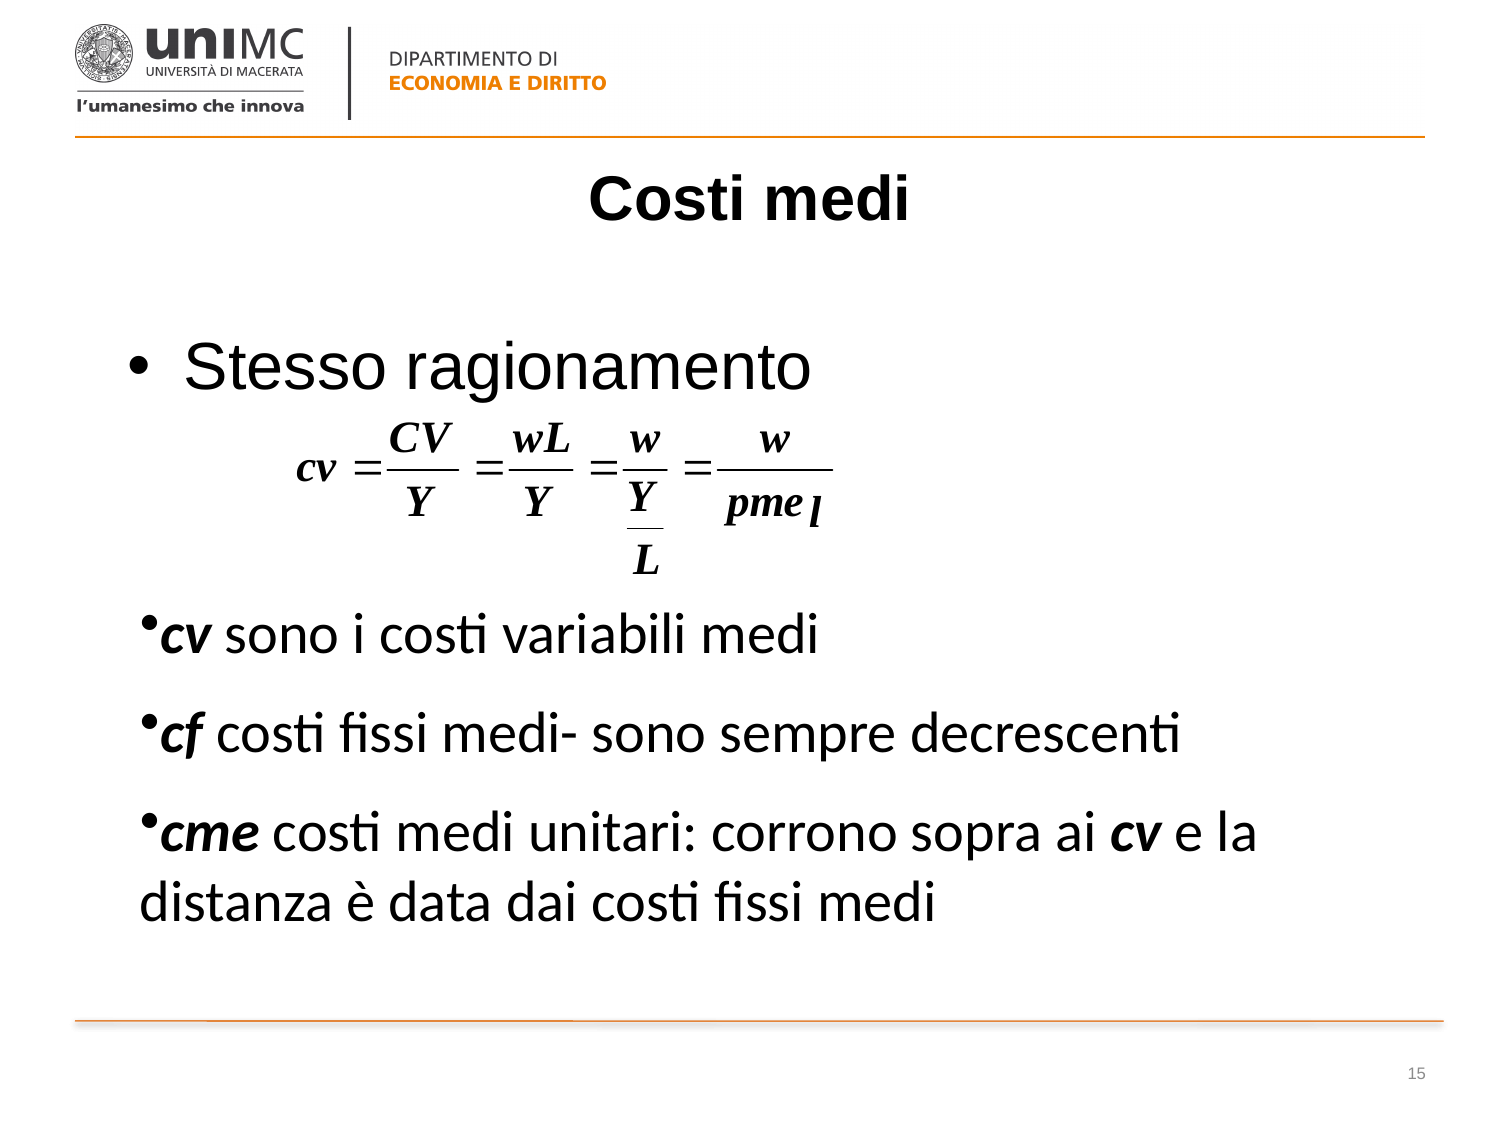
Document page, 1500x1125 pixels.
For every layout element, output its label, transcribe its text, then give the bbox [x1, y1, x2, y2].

list Stesso ragionamento [112, 324, 1388, 418]
title Costi medi [75, 149, 1425, 241]
slide_number 15 [1091, 1042, 1442, 1103]
picture [75, 24, 1425, 138]
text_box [289, 409, 841, 583]
text_box cv sono i costi variabili medi cf costi fissi medi- sono sempre decrescenti cme costi medi unitari: corrono sopra ai cv e la distanza è data dai costi fissi medi [124, 587, 1388, 941]
